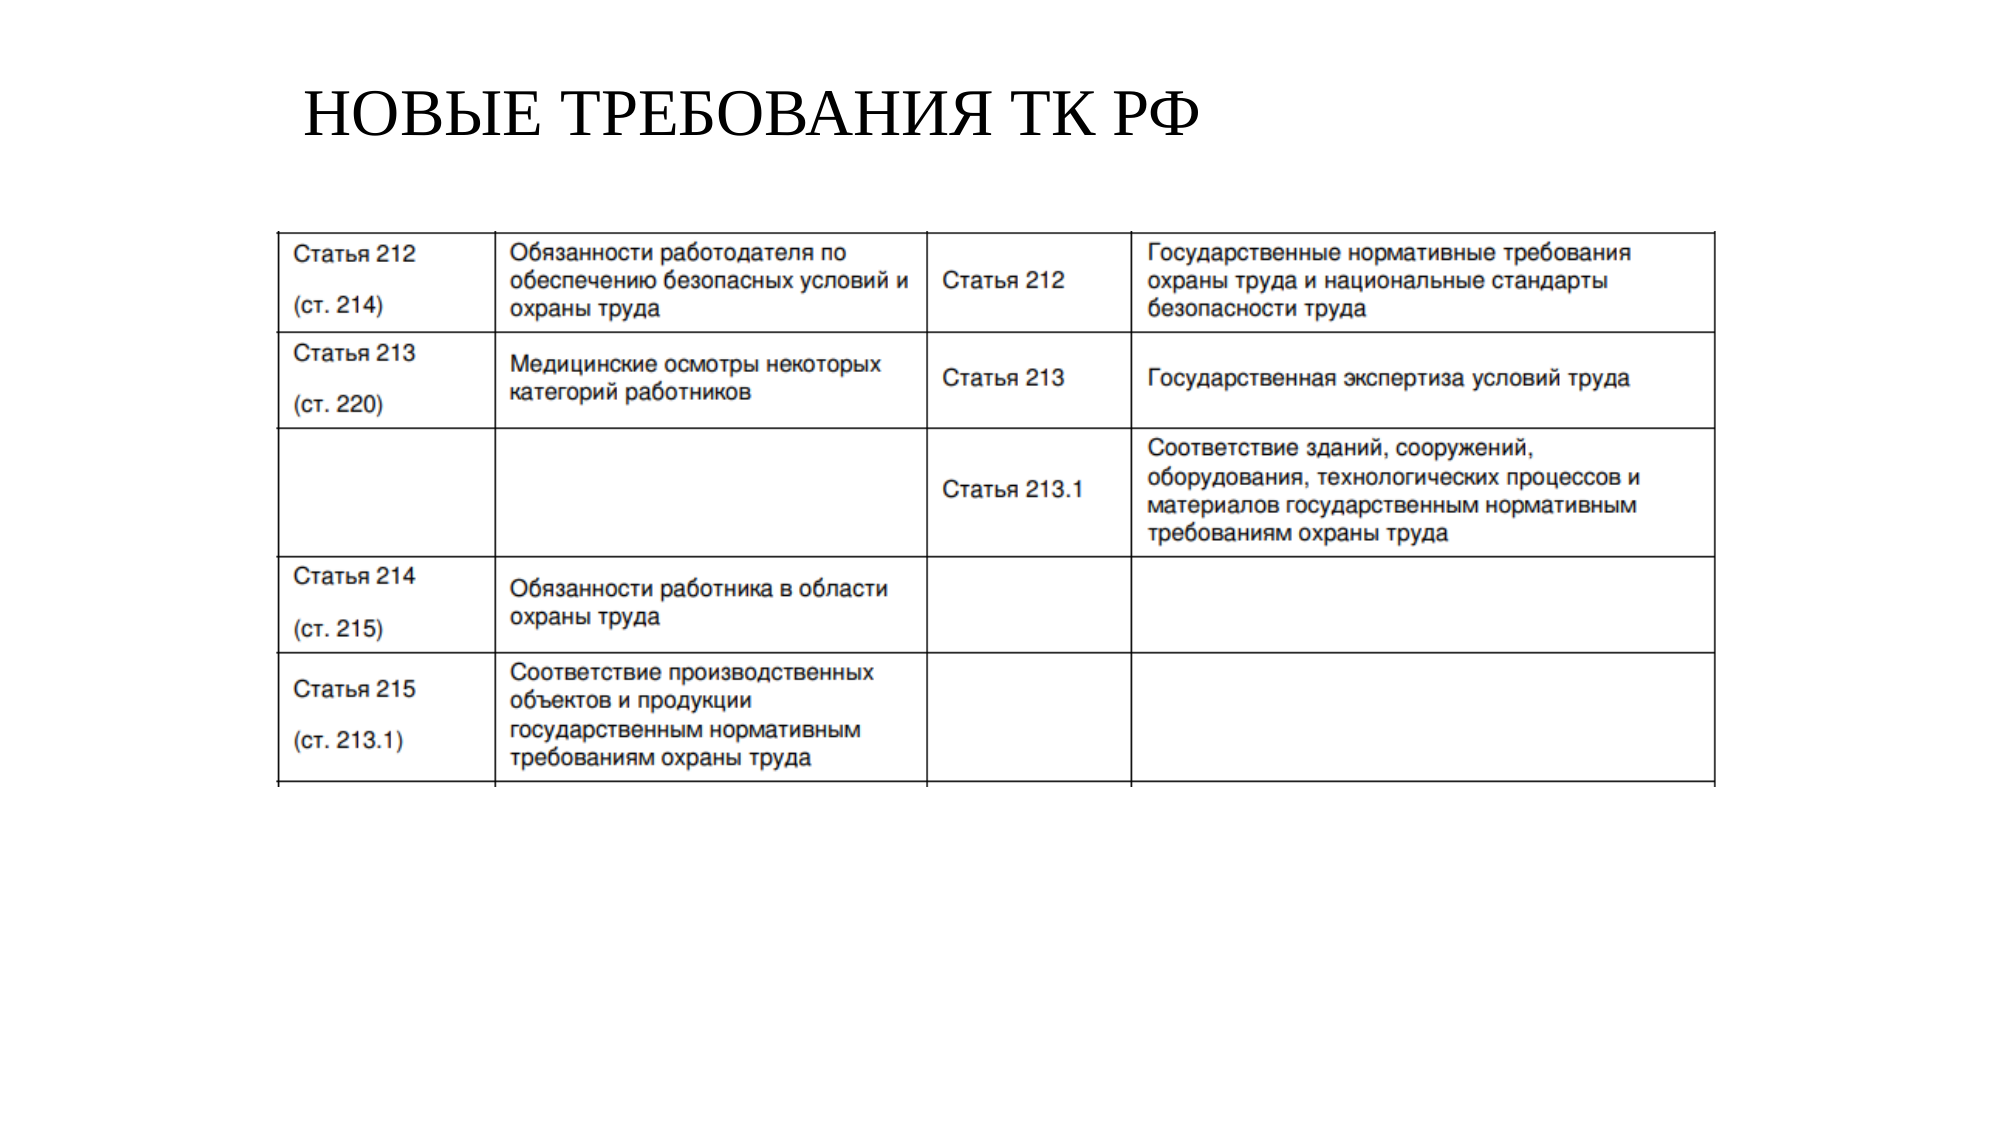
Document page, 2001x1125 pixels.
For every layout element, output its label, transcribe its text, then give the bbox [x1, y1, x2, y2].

title новые требования ТК РФ [288, 66, 1683, 161]
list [275, 231, 1719, 787]
